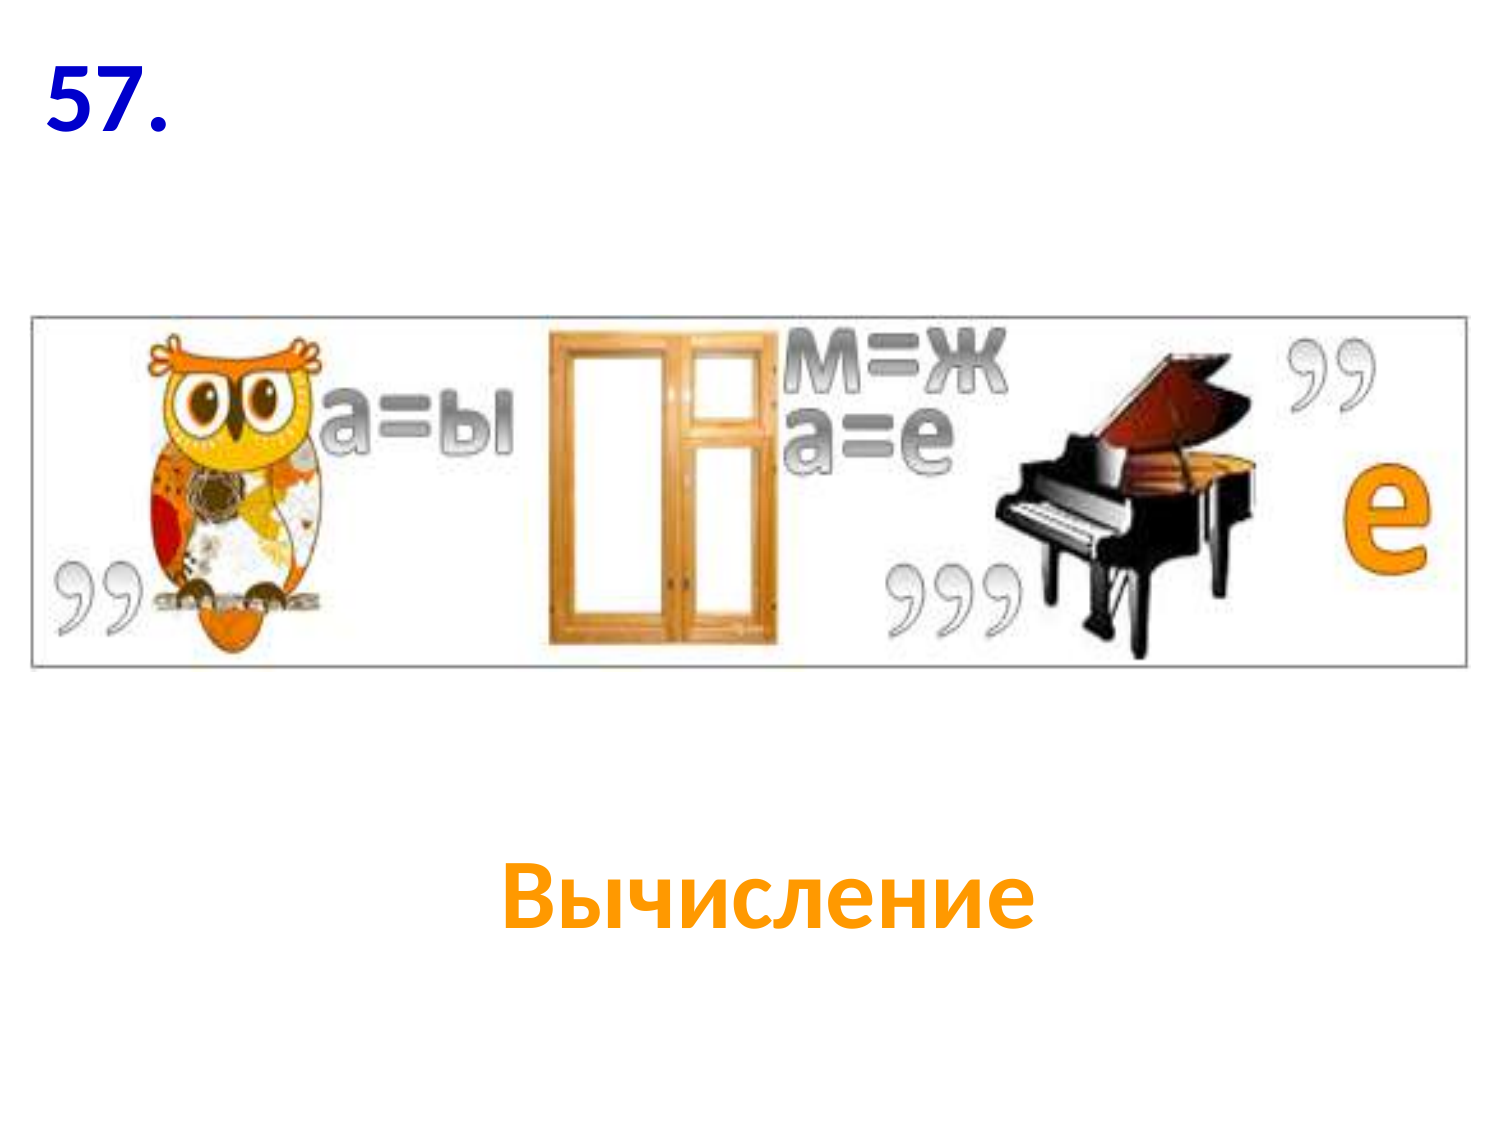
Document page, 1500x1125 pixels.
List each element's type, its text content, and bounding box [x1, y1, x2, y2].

text_box 57. [29, 24, 242, 160]
text_box Вычисление [360, 821, 1178, 1002]
picture [29, 314, 1471, 672]
